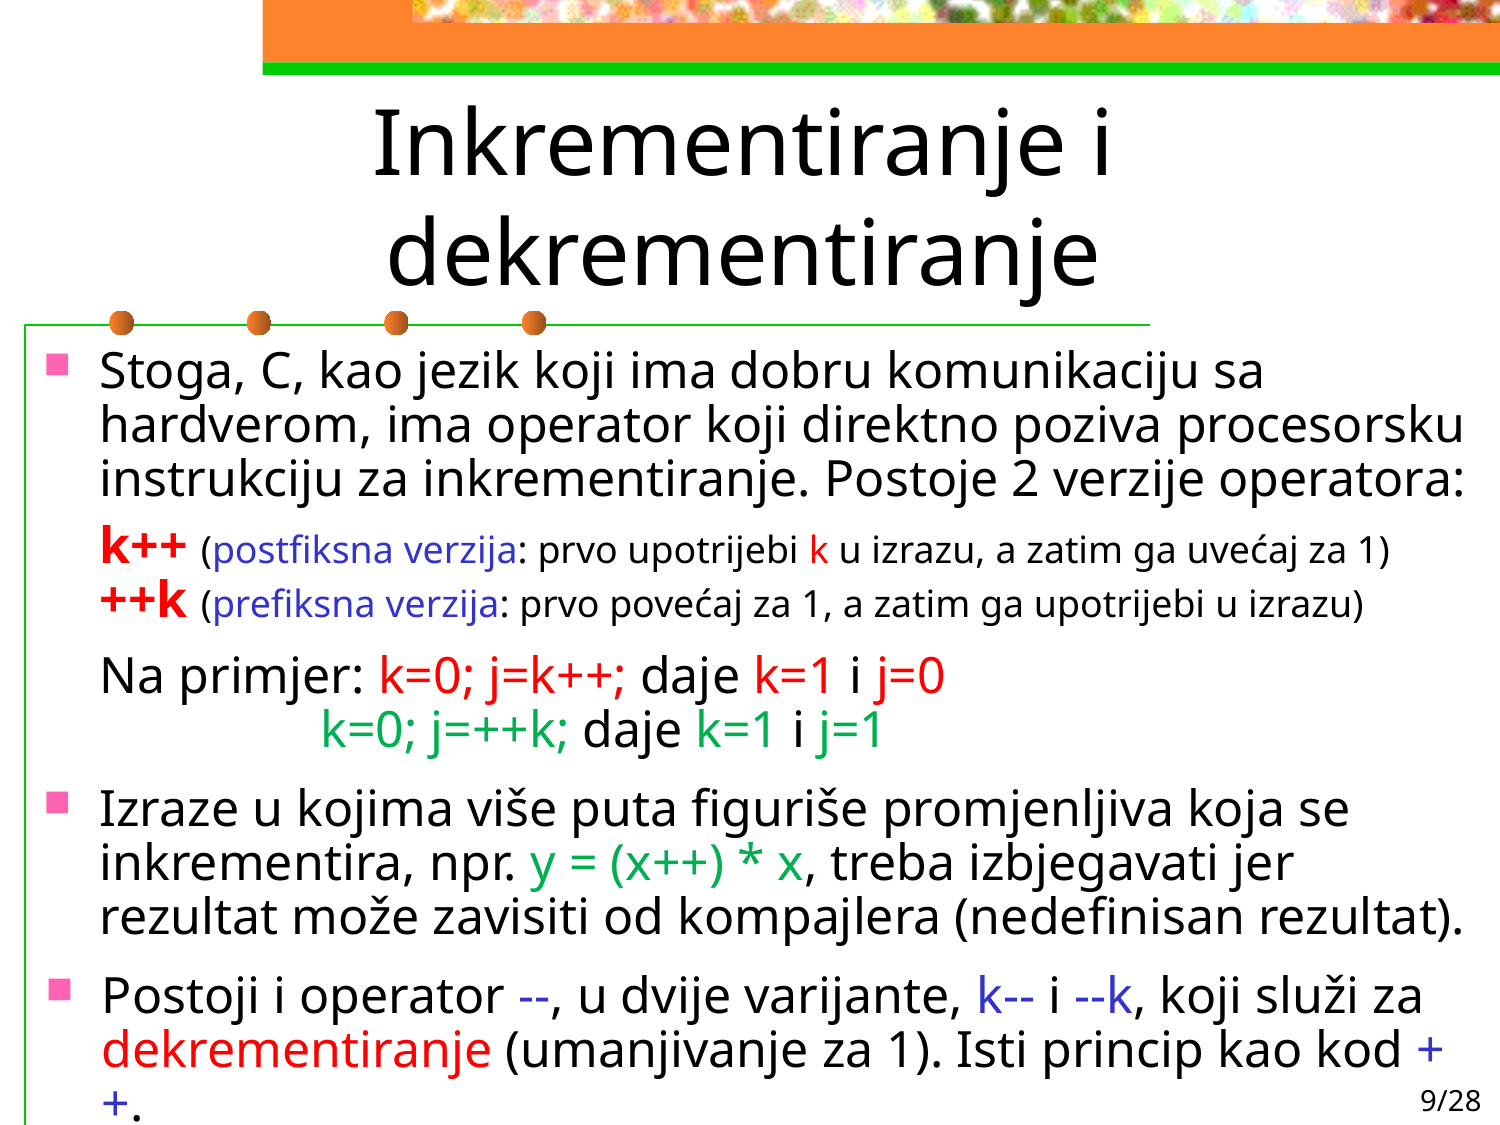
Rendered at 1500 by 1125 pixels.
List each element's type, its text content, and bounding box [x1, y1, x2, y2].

picture [412, 0, 1500, 23]
list Stoga, C, kao jezik koji ima dobru komunikaciju sa hardverom, ima operator koji direktno poziva procesorsku instrukciju za inkrementiranje. Postoje 2 verzije operatora: k++ (postfiksna verzija: prvo upotrijebi k u izrazu, a zatim ga uvećaj za 1) ++k (prefiksna verzija: prvo povećaj za 1, a zatim ga upotrijebi u izrazu) Na primjer: k=0; j=k++; daje k=1 i j=0 k=0; j=++k; daje k=1 i j=1 Izraze u kojima više puta figuriše promjenljiva koja se inkrementira, npr. y = (x++) * x, treba izbjegavati jer rezultat može zavisiti od kompajlera (nedefinisan rezultat). Postoji i operator --, u dvije varijante, k-- i --k, koji služi za dekrementiranje (umanjivanje za 1). Isti princip kao kod ++. [31, 338, 1481, 1083]
title Inkrementiranje i dekrementiranje [12, 99, 1475, 288]
slide_number 9/28 [1364, 1049, 1497, 1125]
